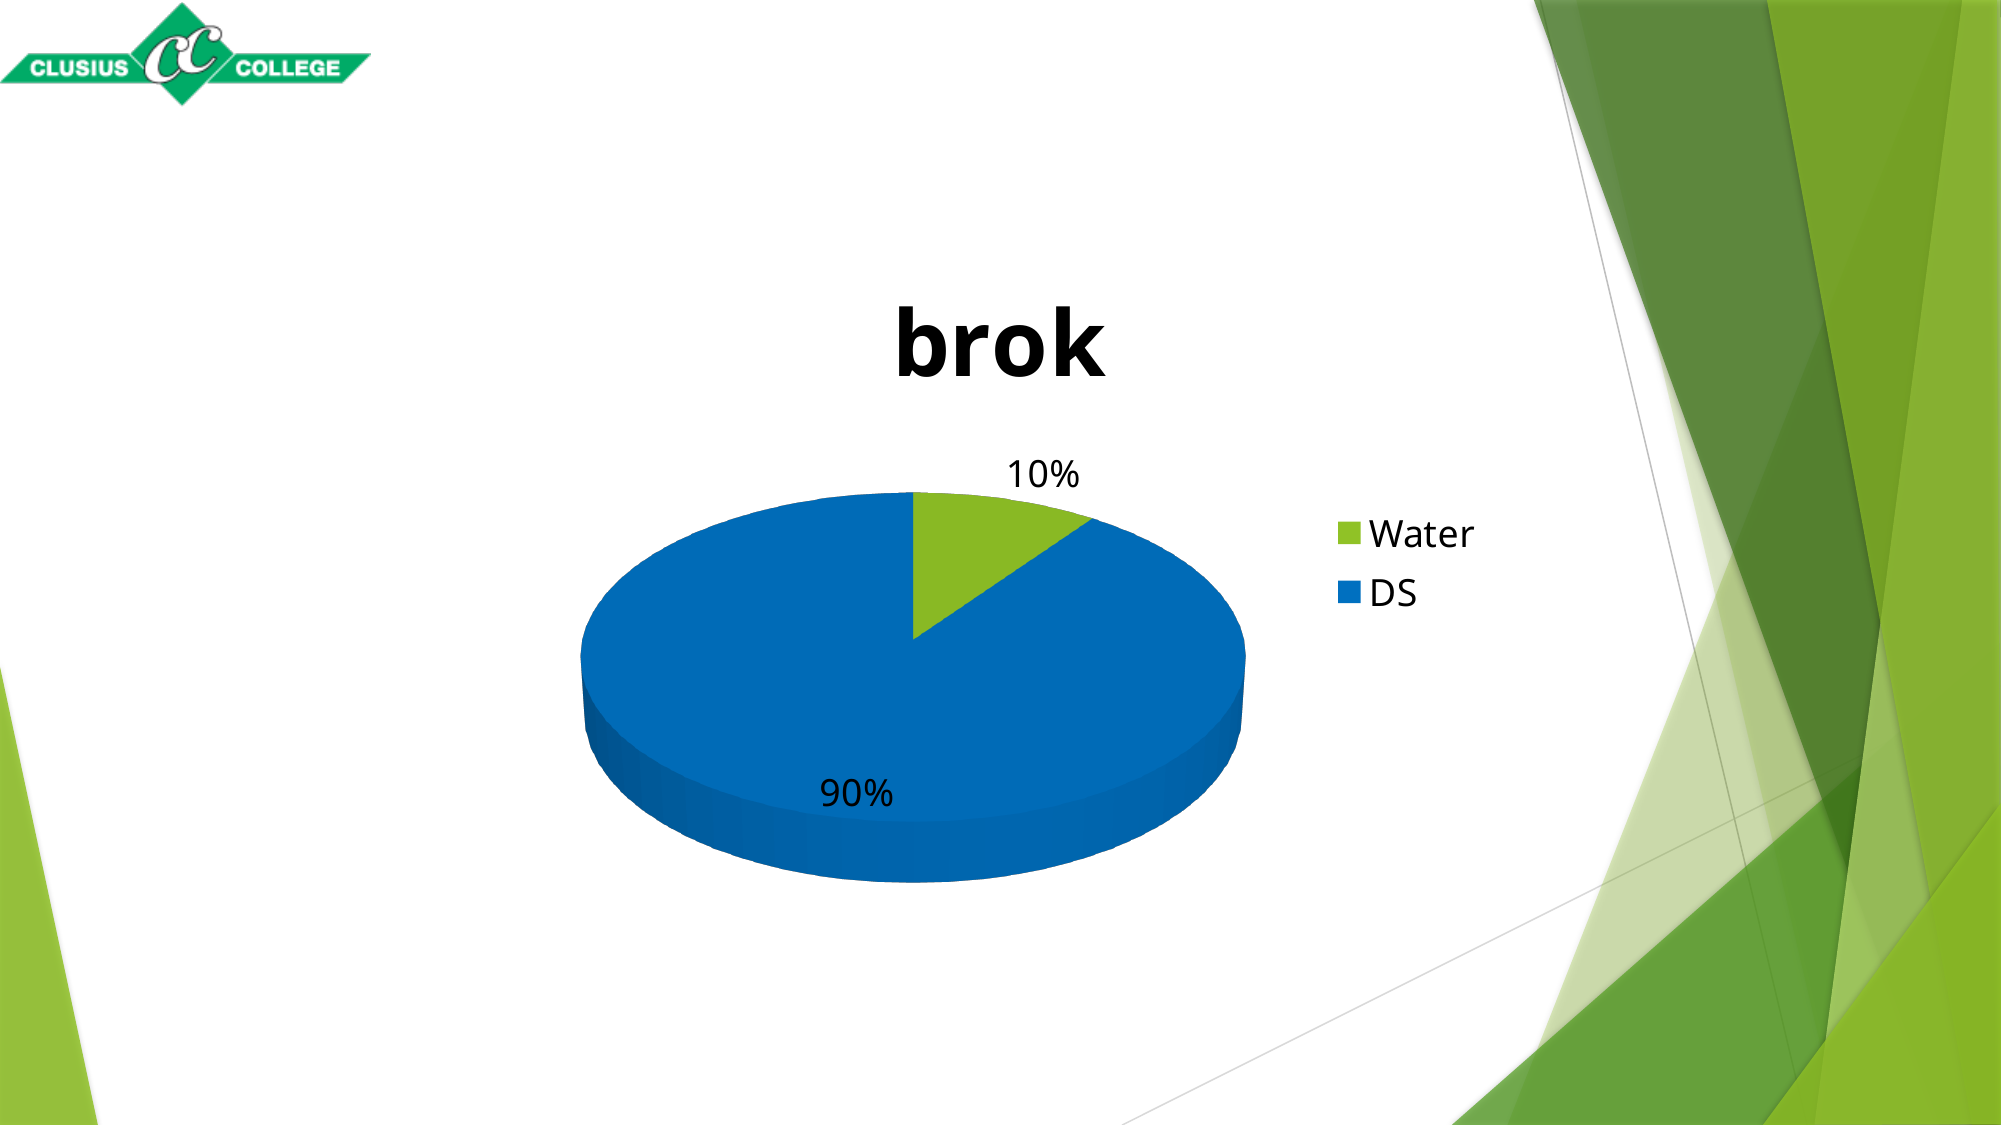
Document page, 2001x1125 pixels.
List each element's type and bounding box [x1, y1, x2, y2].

chart [499, 228, 1501, 897]
picture [0, 1, 371, 108]
